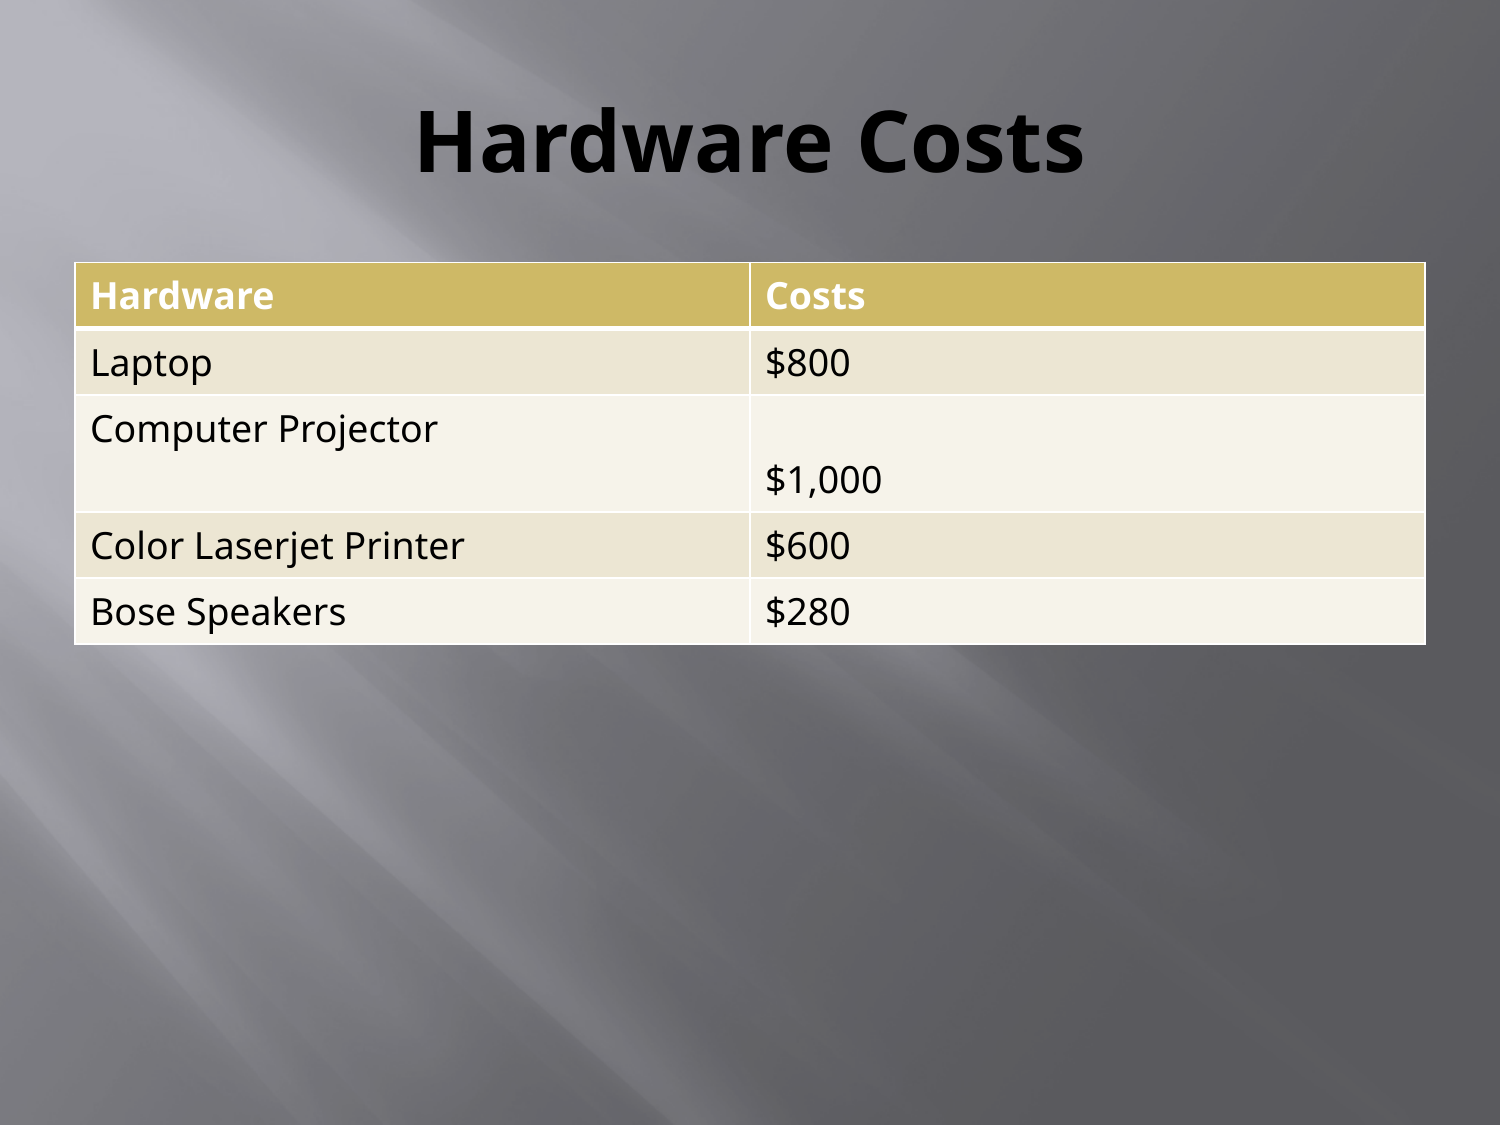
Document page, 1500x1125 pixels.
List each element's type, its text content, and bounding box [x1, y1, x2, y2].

table_header Costs [751, 263, 1424, 326]
table_cell $280 [751, 579, 1424, 643]
table_cell Color Laserjet Printer [76, 513, 749, 577]
table_cell $800 [751, 331, 1424, 394]
table_cell $600 [751, 513, 1424, 577]
table_cell Bose Speakers [76, 579, 749, 643]
title Hardware Costs [75, 45, 1425, 233]
table_cell Laptop [76, 331, 749, 394]
table_header Hardware [76, 263, 749, 326]
table_cell Computer Projector [76, 396, 749, 511]
table_cell $1,000 [751, 396, 1424, 511]
